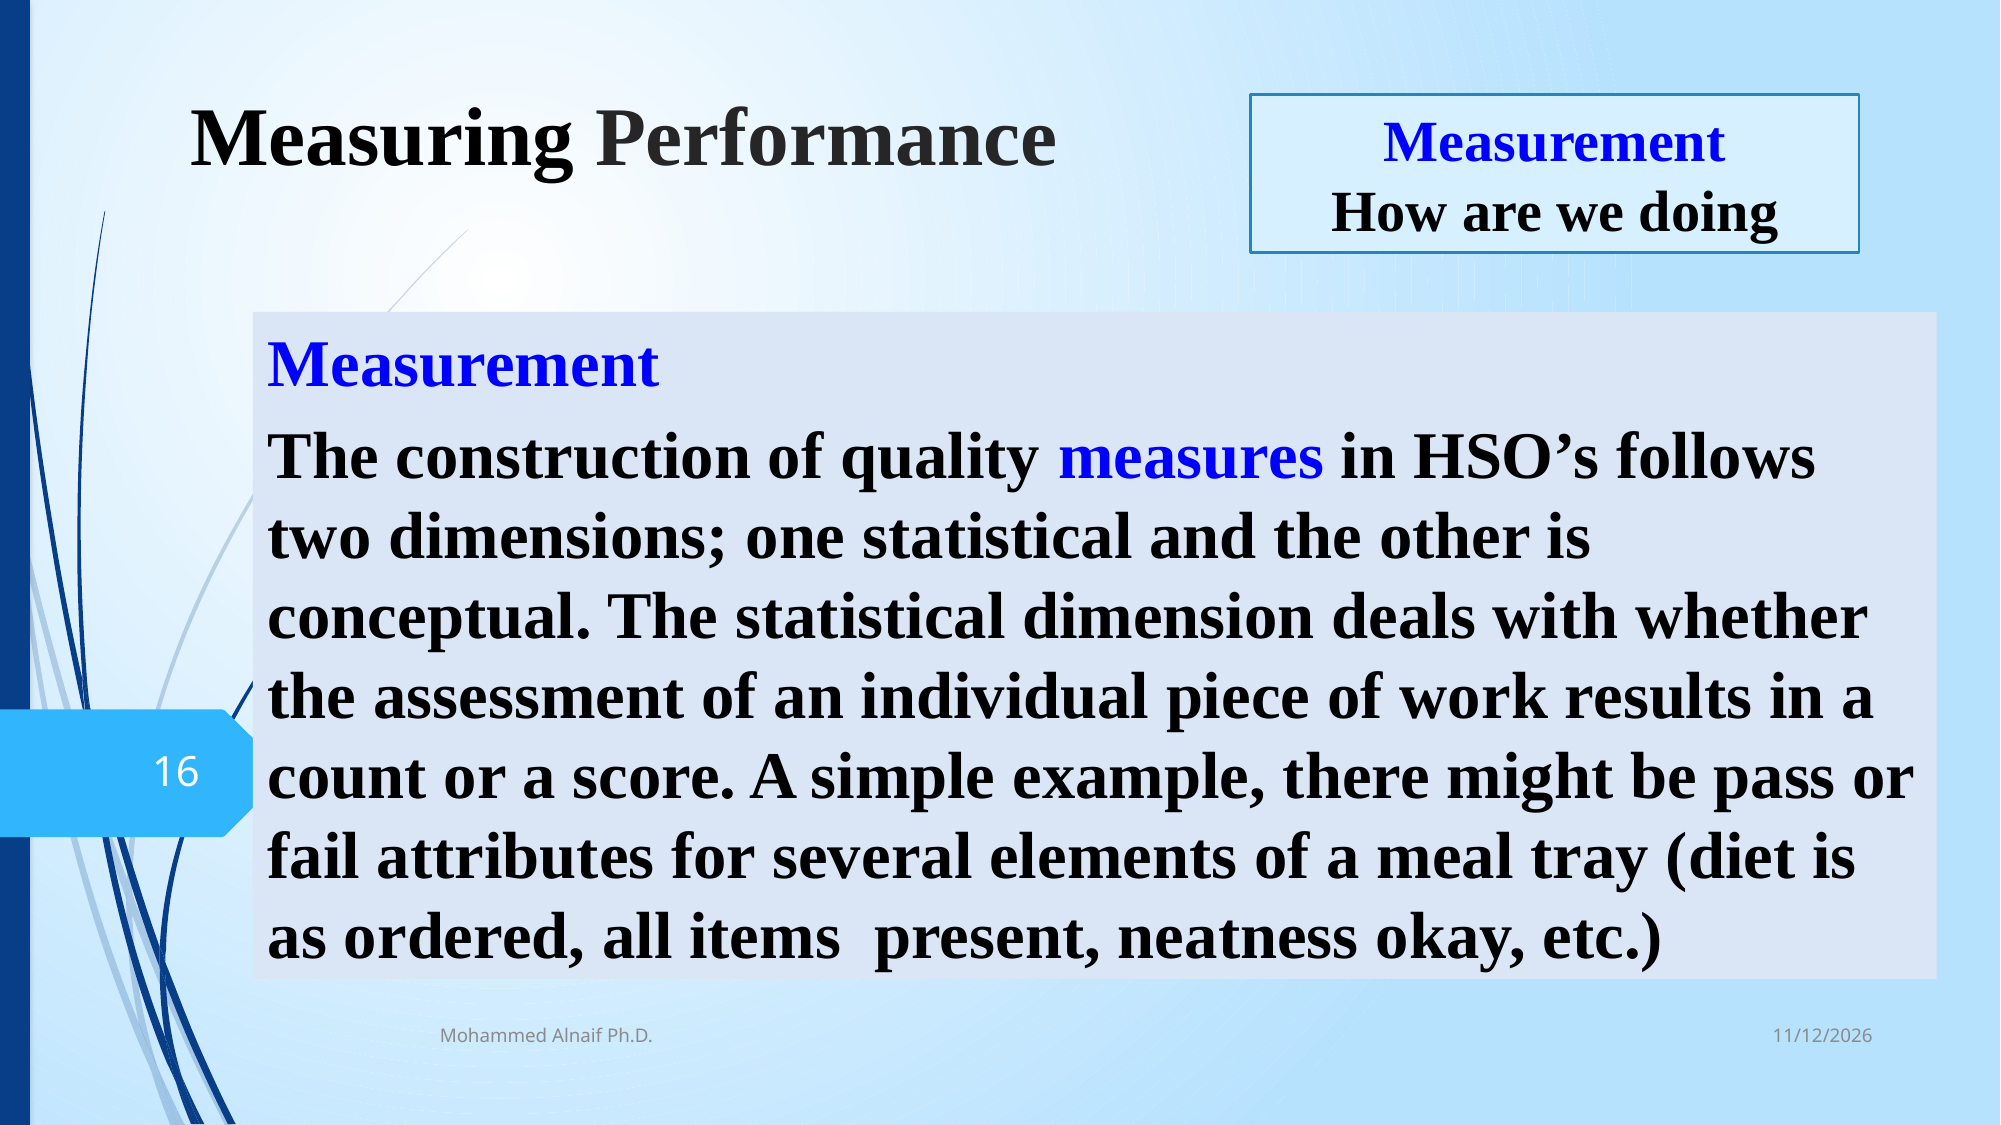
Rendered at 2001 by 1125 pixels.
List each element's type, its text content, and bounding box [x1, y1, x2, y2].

subtitle [175, 177, 1877, 1085]
slide_number 16 [87, 743, 216, 803]
title Measuring Performance [175, 35, 1169, 177]
text_box Measurement How are we doing [1249, 93, 1860, 254]
footer Mohammed Alnaif Ph.D. [424, 1006, 1675, 1067]
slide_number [1699, 1005, 1888, 1067]
text_box Measurement The construction of quality measures in HSO’s follows two dimensions; one statistical and the other is conceptual. The statistical dimension deals with whether the assessment of an individual piece of work results in a count or a score. A simple example, there might be pass or fail attributes for several elements of a meal tray (diet is as ordered, all items present, neatness okay, etc.) [252, 311, 1937, 979]
